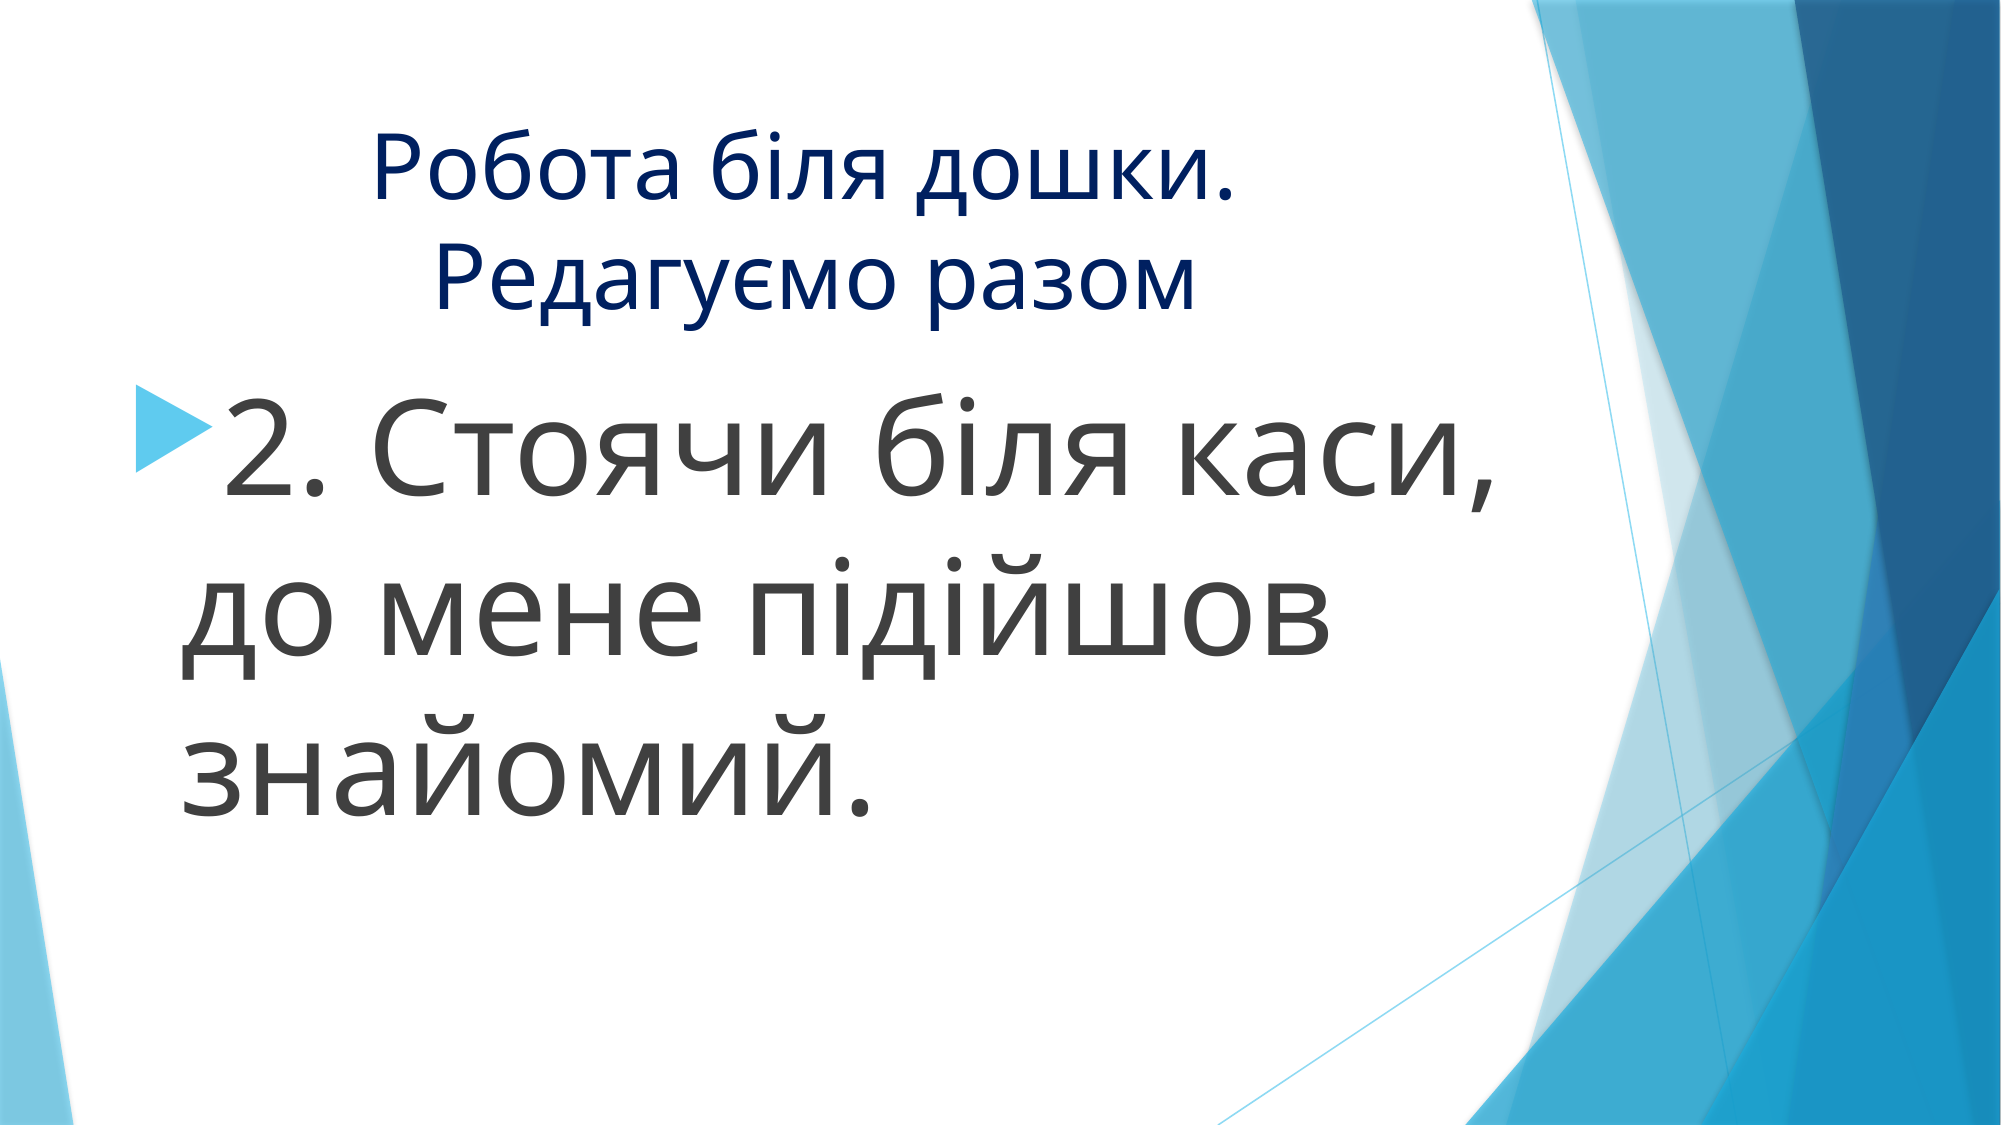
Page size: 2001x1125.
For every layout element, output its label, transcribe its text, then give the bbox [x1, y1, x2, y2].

title Робота біля дошки. Редагуємо разом [111, 99, 1522, 317]
list 2. Стоячи біля каси, до мене підійшов знайомий. [111, 354, 1522, 992]
